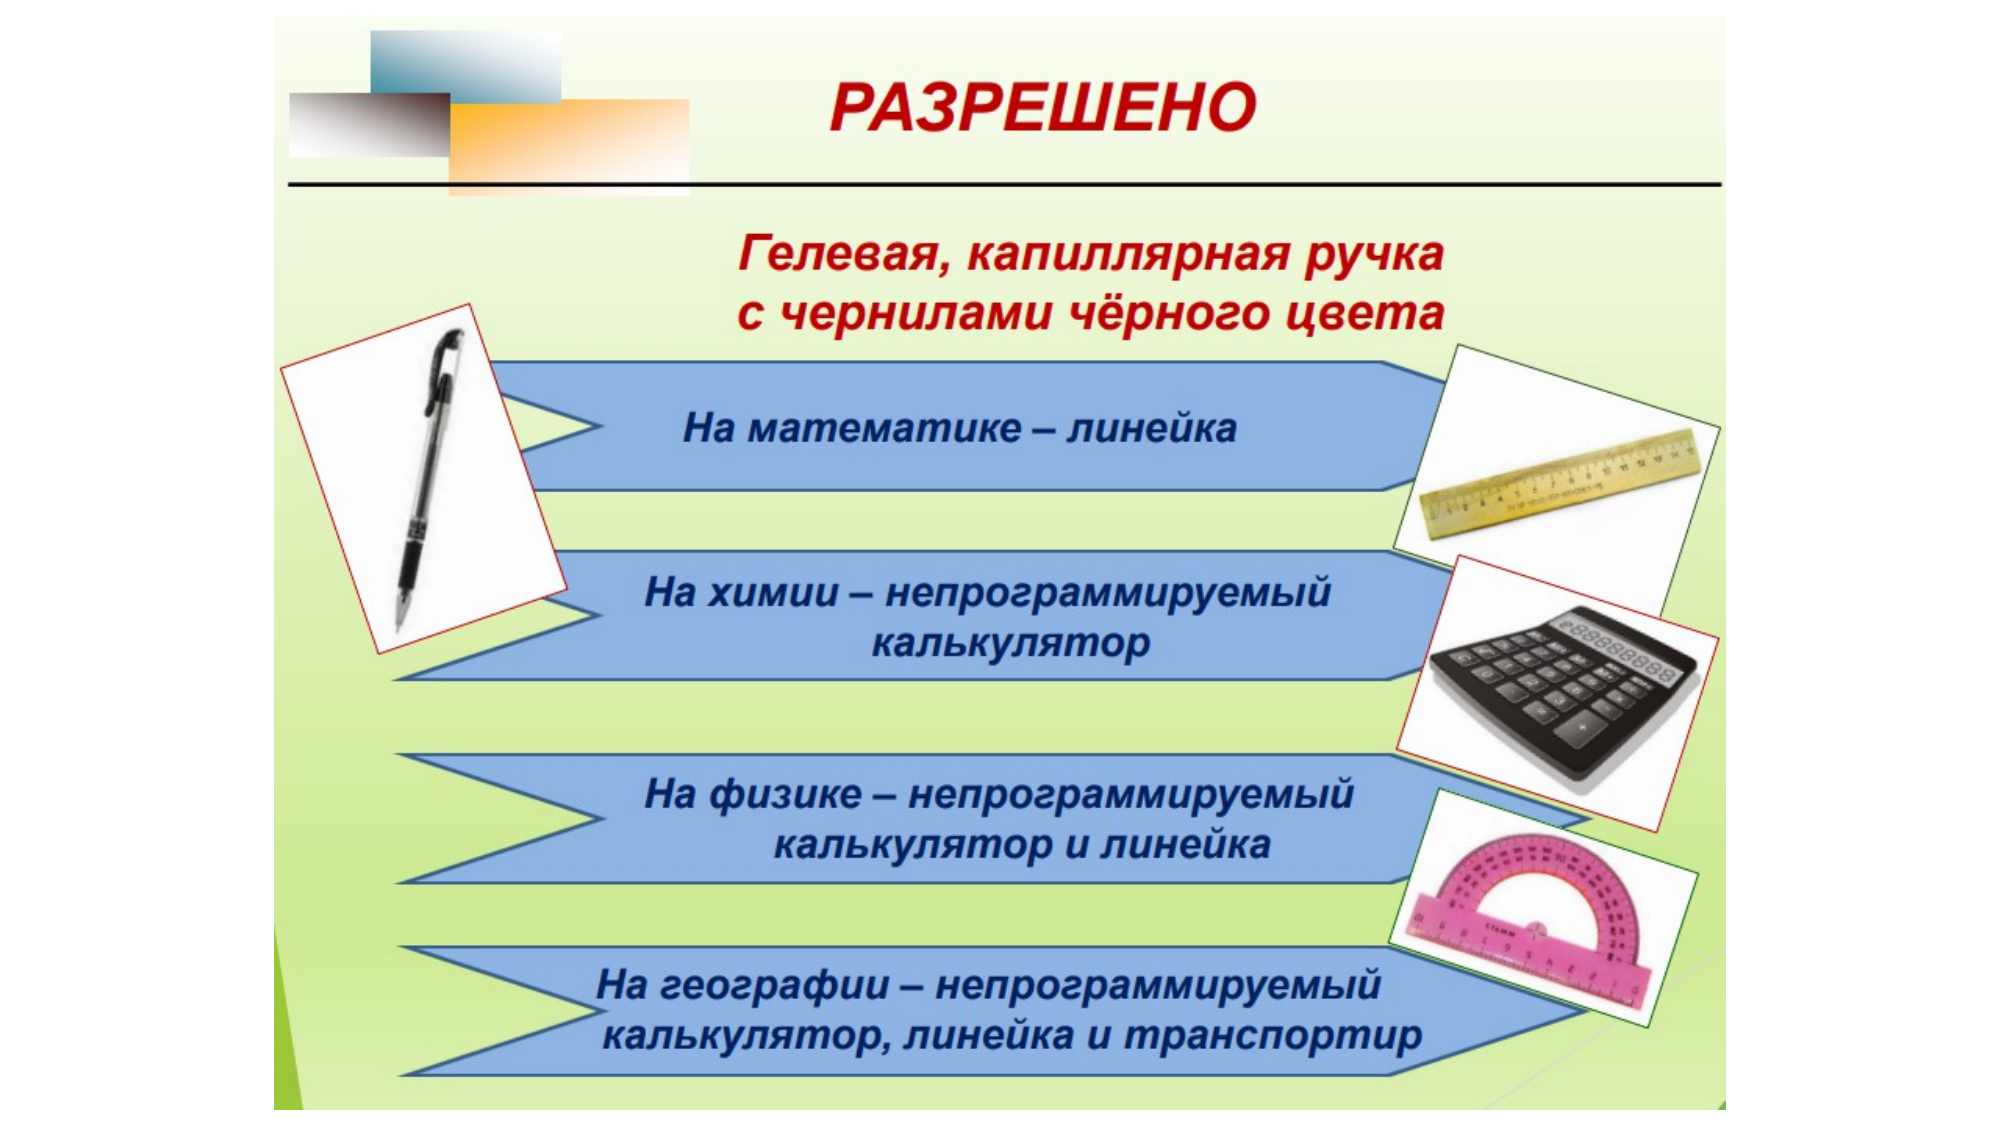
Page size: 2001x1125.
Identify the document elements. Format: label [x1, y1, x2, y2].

picture [273, 15, 1726, 1110]
